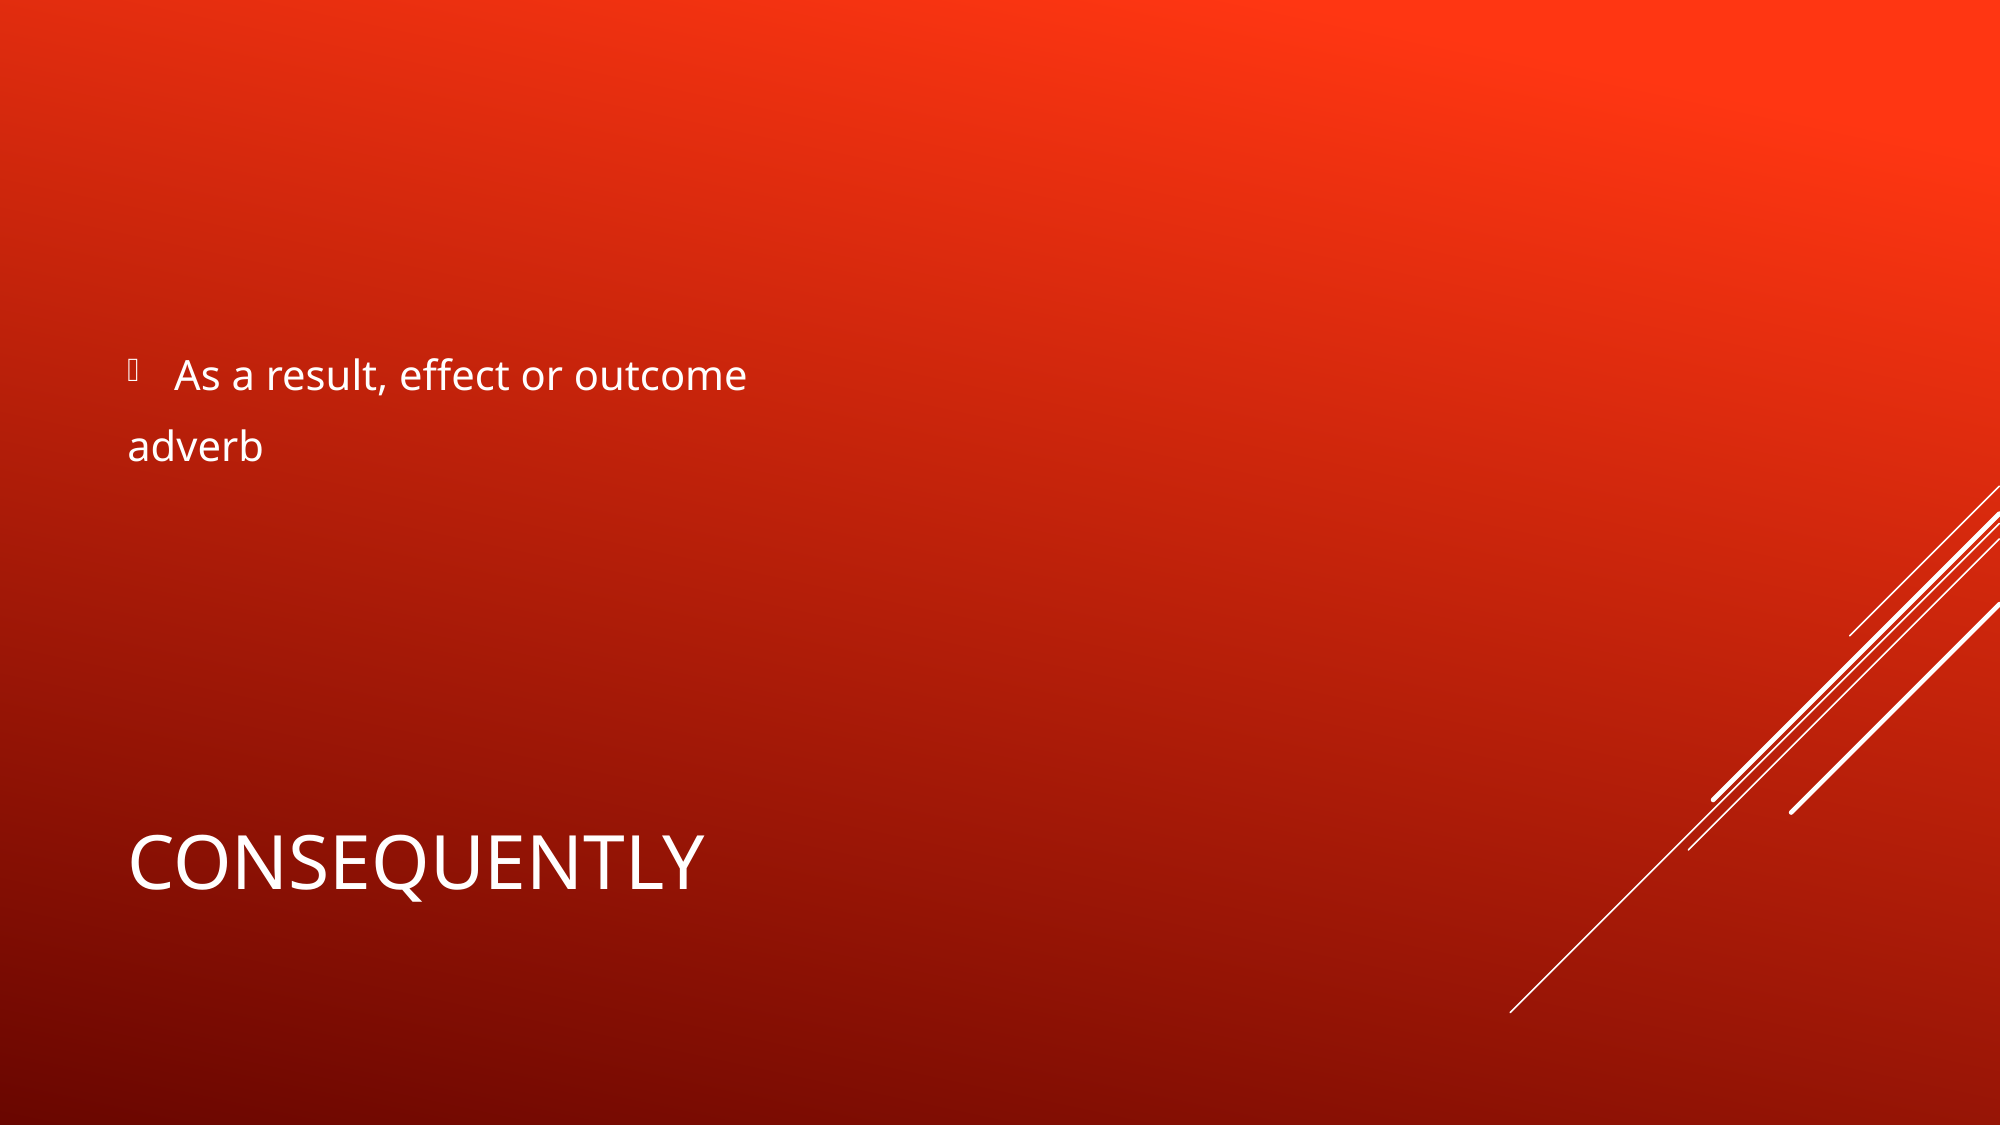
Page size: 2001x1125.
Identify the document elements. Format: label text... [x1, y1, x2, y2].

list As a result, effect or outcome adverb [112, 112, 1513, 706]
title consequently [112, 736, 1513, 984]
